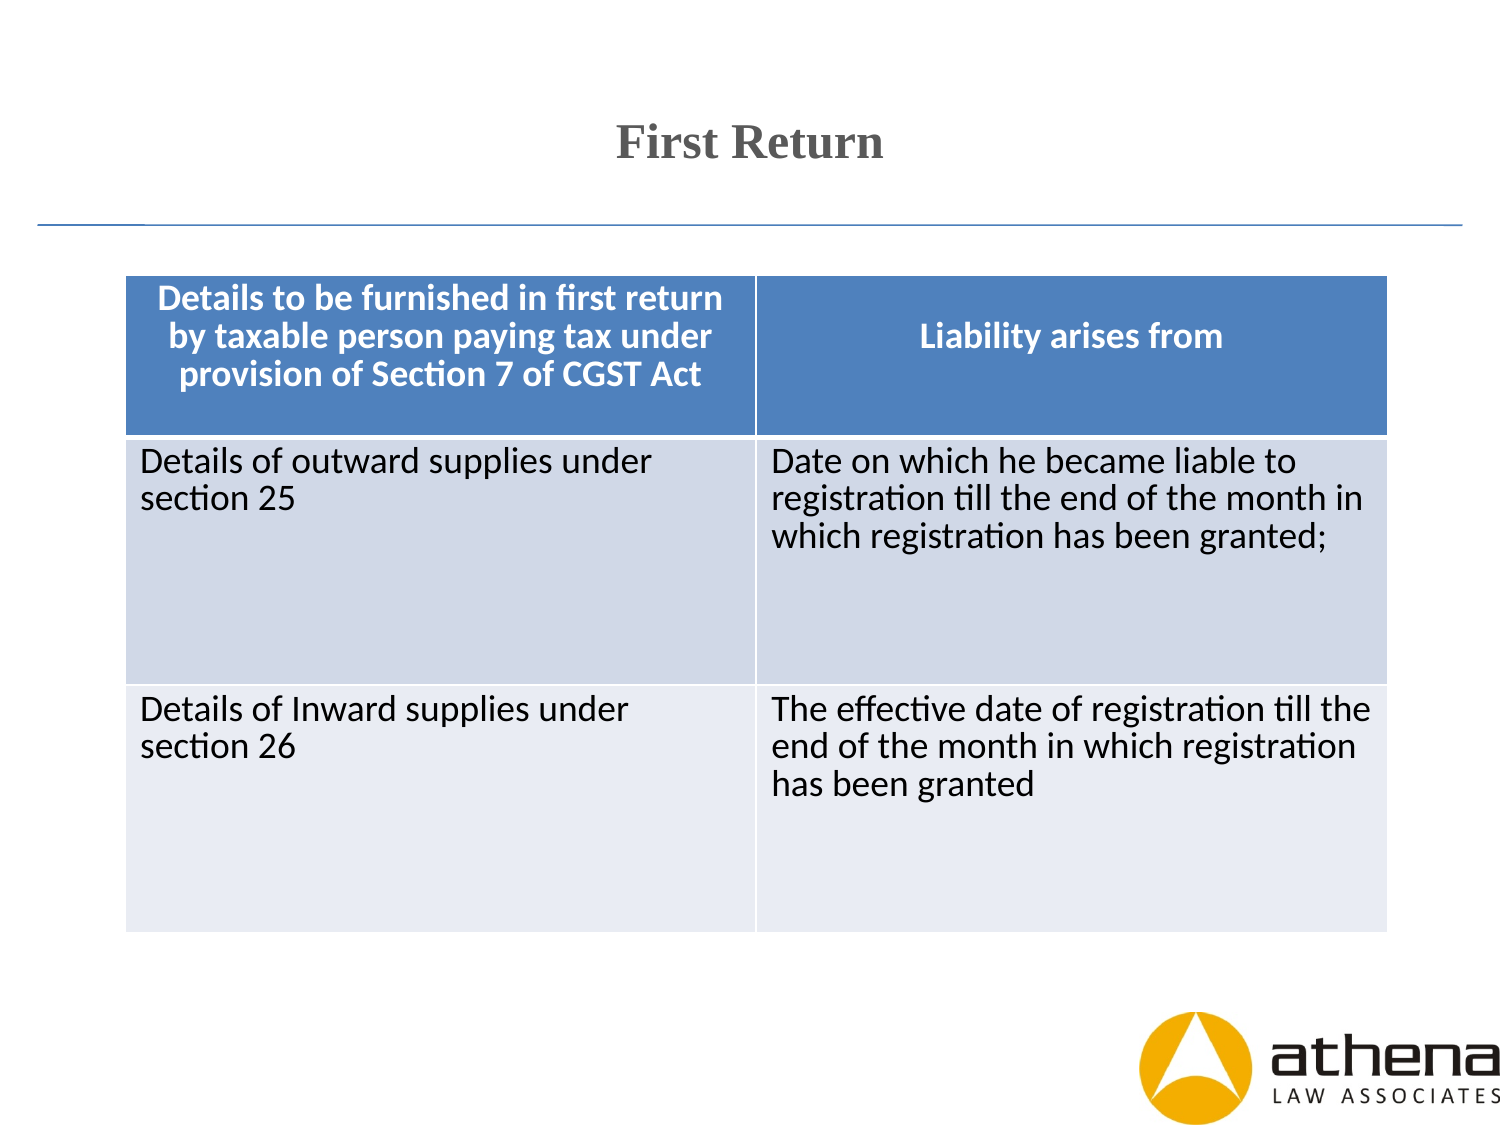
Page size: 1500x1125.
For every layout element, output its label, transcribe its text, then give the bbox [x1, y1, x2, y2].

table_cell Details of outward supplies under section 25 [126, 440, 755, 684]
table_cell The effective date of registration till the end of the month in which registration has been granted [757, 686, 1387, 932]
table_header Liability arises from [757, 276, 1387, 435]
title First Return [75, 45, 1425, 233]
picture [1139, 1012, 1500, 1125]
table_cell Details of Inward supplies under section 26 [126, 686, 755, 932]
table_cell Date on which he became liable to registration till the end of the month in which registration has been granted; [757, 440, 1387, 684]
table_header Details to be furnished in first return by taxable person paying tax under provision of Section 7 of CGST Act [126, 276, 755, 435]
